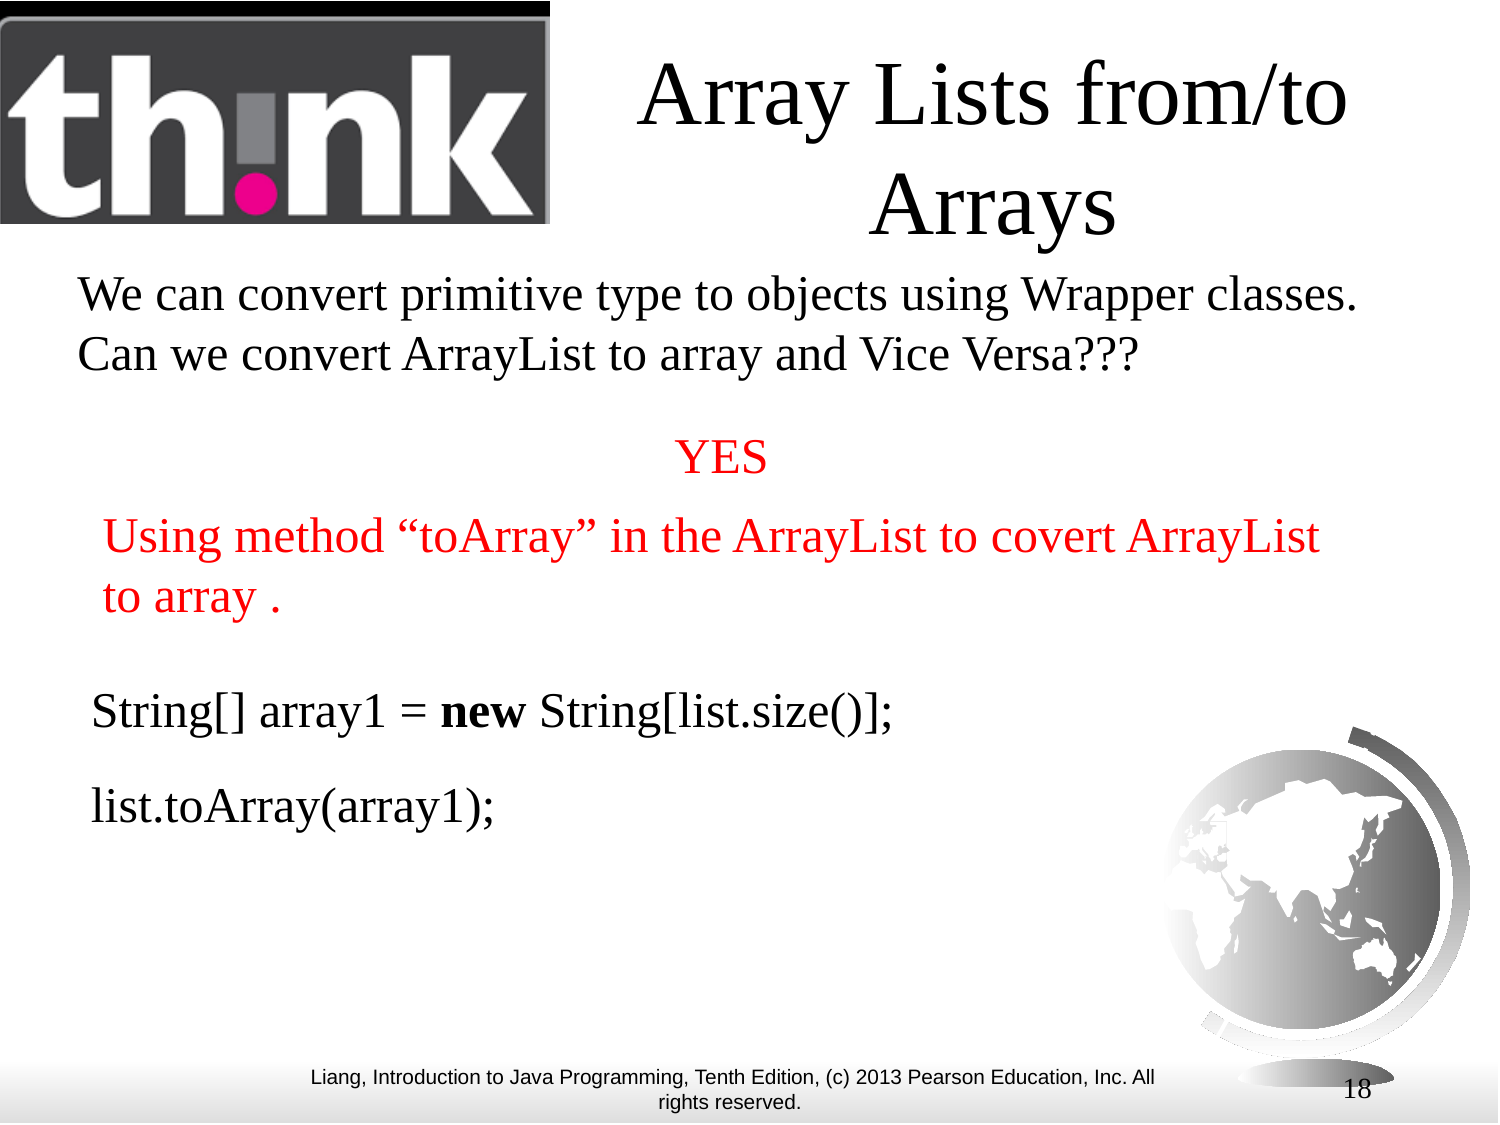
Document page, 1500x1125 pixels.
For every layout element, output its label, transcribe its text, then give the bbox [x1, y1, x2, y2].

text_box 18 [1074, 1083, 1388, 1125]
text_box String[] array1 = new String[list.size()]; list.toArray(array1); [75, 670, 1500, 1083]
text_box We can convert primitive type to objects using Wrapper classes. Can we convert ArrayList to array and Vice Versa??? [62, 253, 1400, 390]
text_box Array Lists from/to Arrays [554, 24, 1438, 150]
picture [0, 1, 551, 224]
text_box Using method “toArray” in the ArrayList to covert ArrayList to array . [87, 435, 1338, 670]
text_box YES [659, 416, 803, 492]
